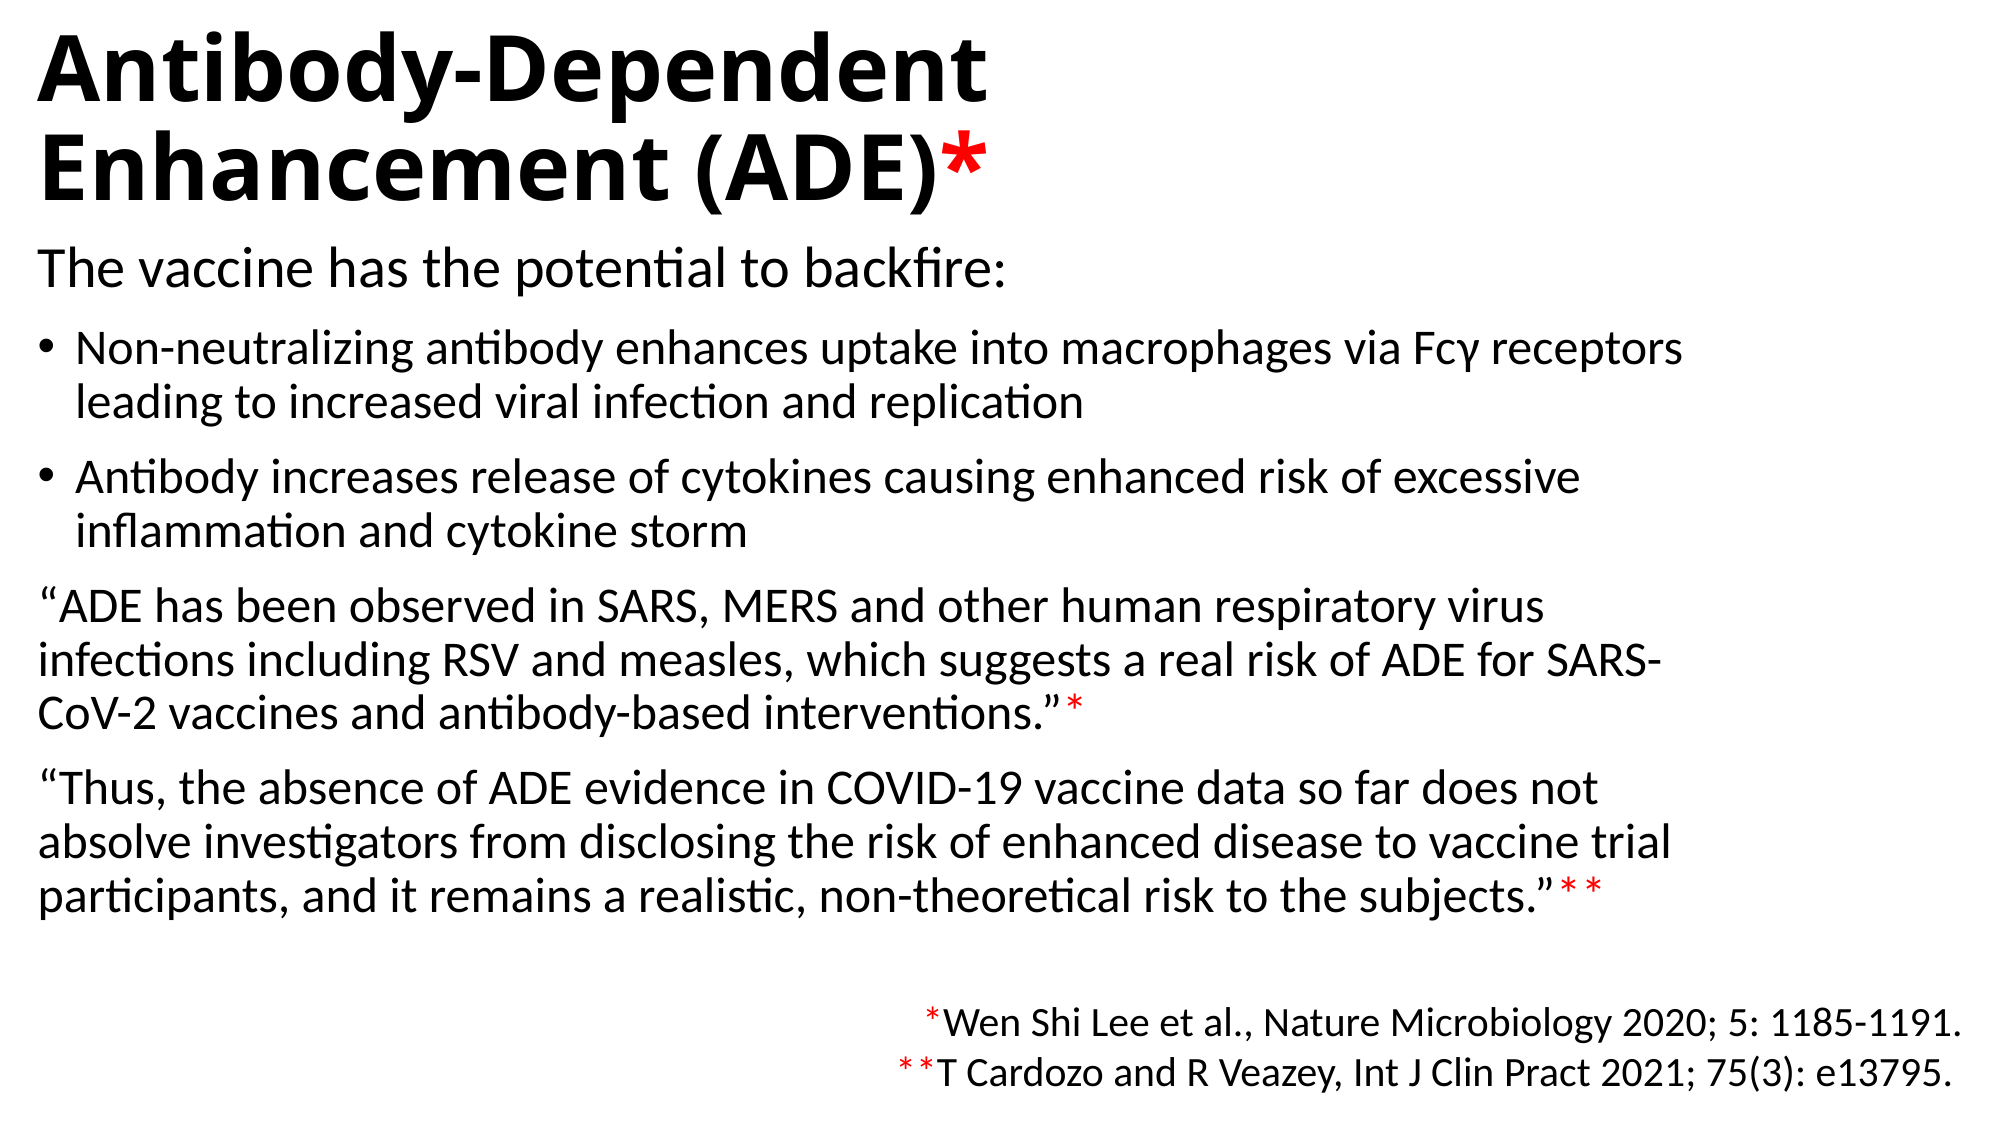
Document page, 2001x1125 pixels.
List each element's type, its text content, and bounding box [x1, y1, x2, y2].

list The vaccine has the potential to backfire: Non-neutralizing antibody enhances uptake into macrophages via Fcγ receptors leading to increased viral infection and replication Antibody increases release of cytokines causing enhanced risk of excessive inflammation and cytokine storm “ADE has been observed in SARS, MERS and other human respiratory virus infections including RSV and measles, which suggests a real risk of ADE for SARS-CoV-2 vaccines and antibody-based interventions.”* “Thus, the absence of ADE evidence in COVID-19 vaccine data so far does not absolve investigators from disclosing the risk of enhanced disease to vaccine trial participants, and it remains a realistic, non-theoretical risk to the subjects.”** [22, 230, 1748, 1081]
text_box *Wen Shi Lee et al., Nature Microbiology 2020; 5: 1185-1191. **T Cardozo and R Veazey, Int J Clin Pract 2021; 75(3): e13795. [880, 987, 1979, 1102]
title Antibody-Dependent Enhancement (ADE)* [22, 12, 1638, 230]
